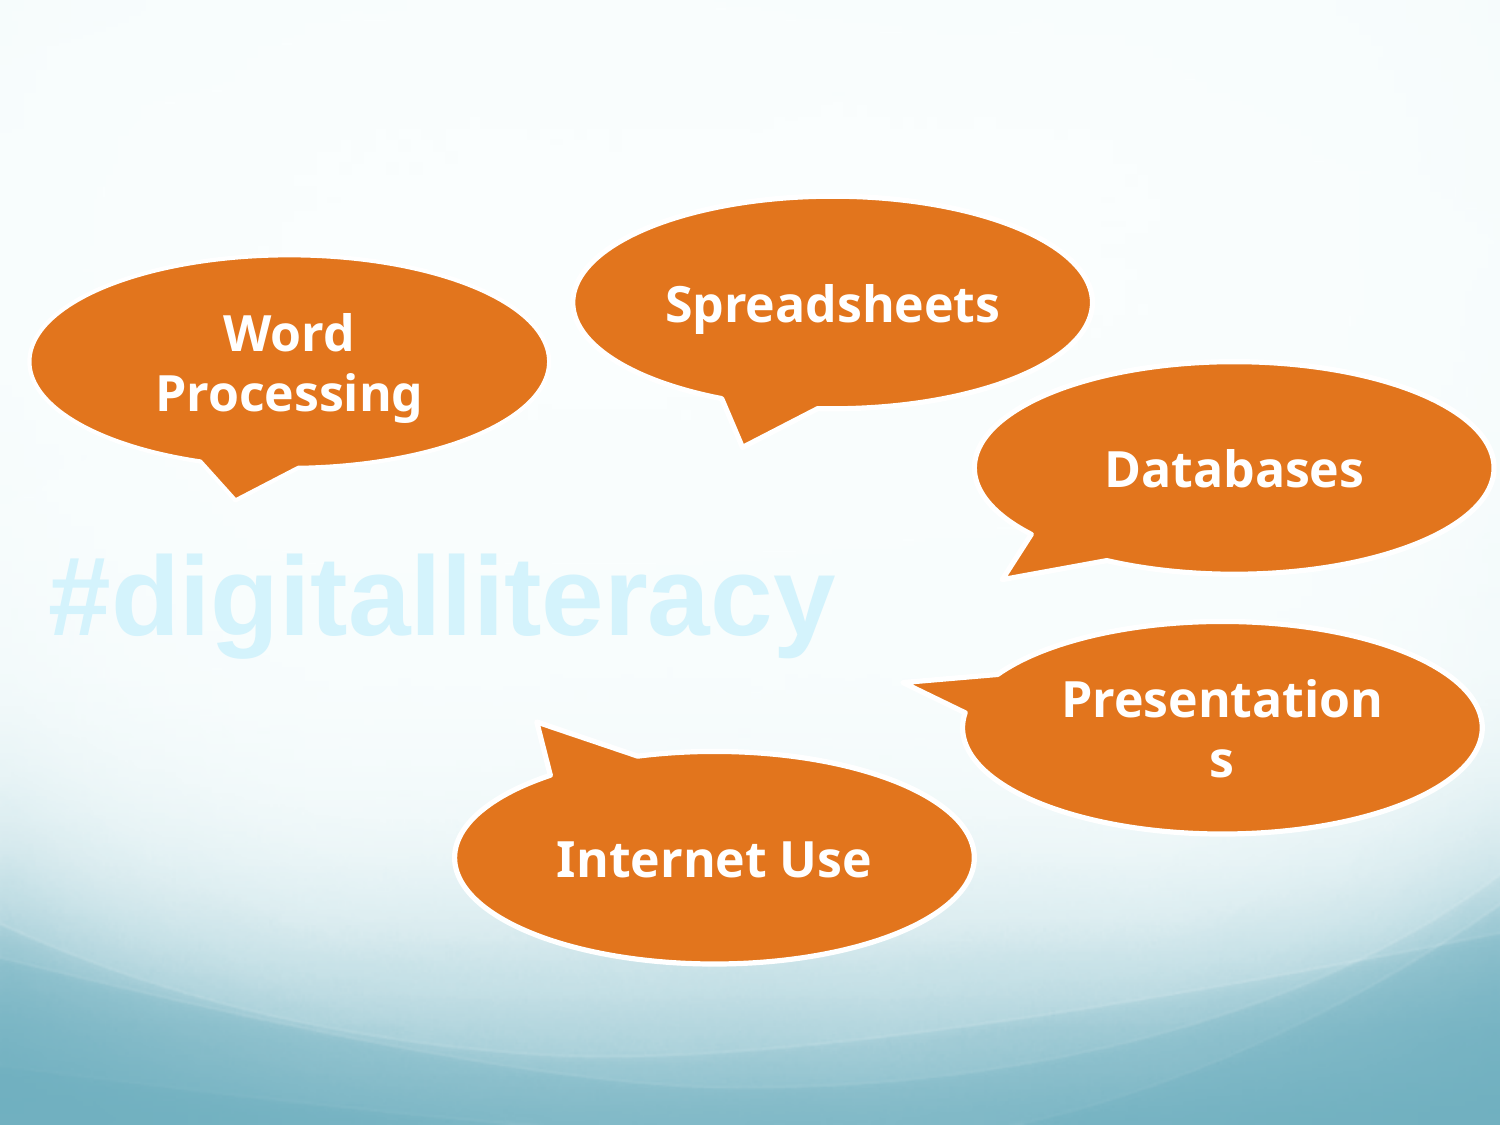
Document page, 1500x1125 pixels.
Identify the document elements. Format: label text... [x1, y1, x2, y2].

text_box Presentations [900, 618, 1485, 837]
text_box Word Processing [27, 253, 552, 503]
text_box Internet Use [452, 719, 977, 967]
text_box Spreadsheets [570, 193, 1096, 450]
text_box #digitalliteracy [33, 515, 852, 666]
text_box Databases [971, 359, 1497, 583]
